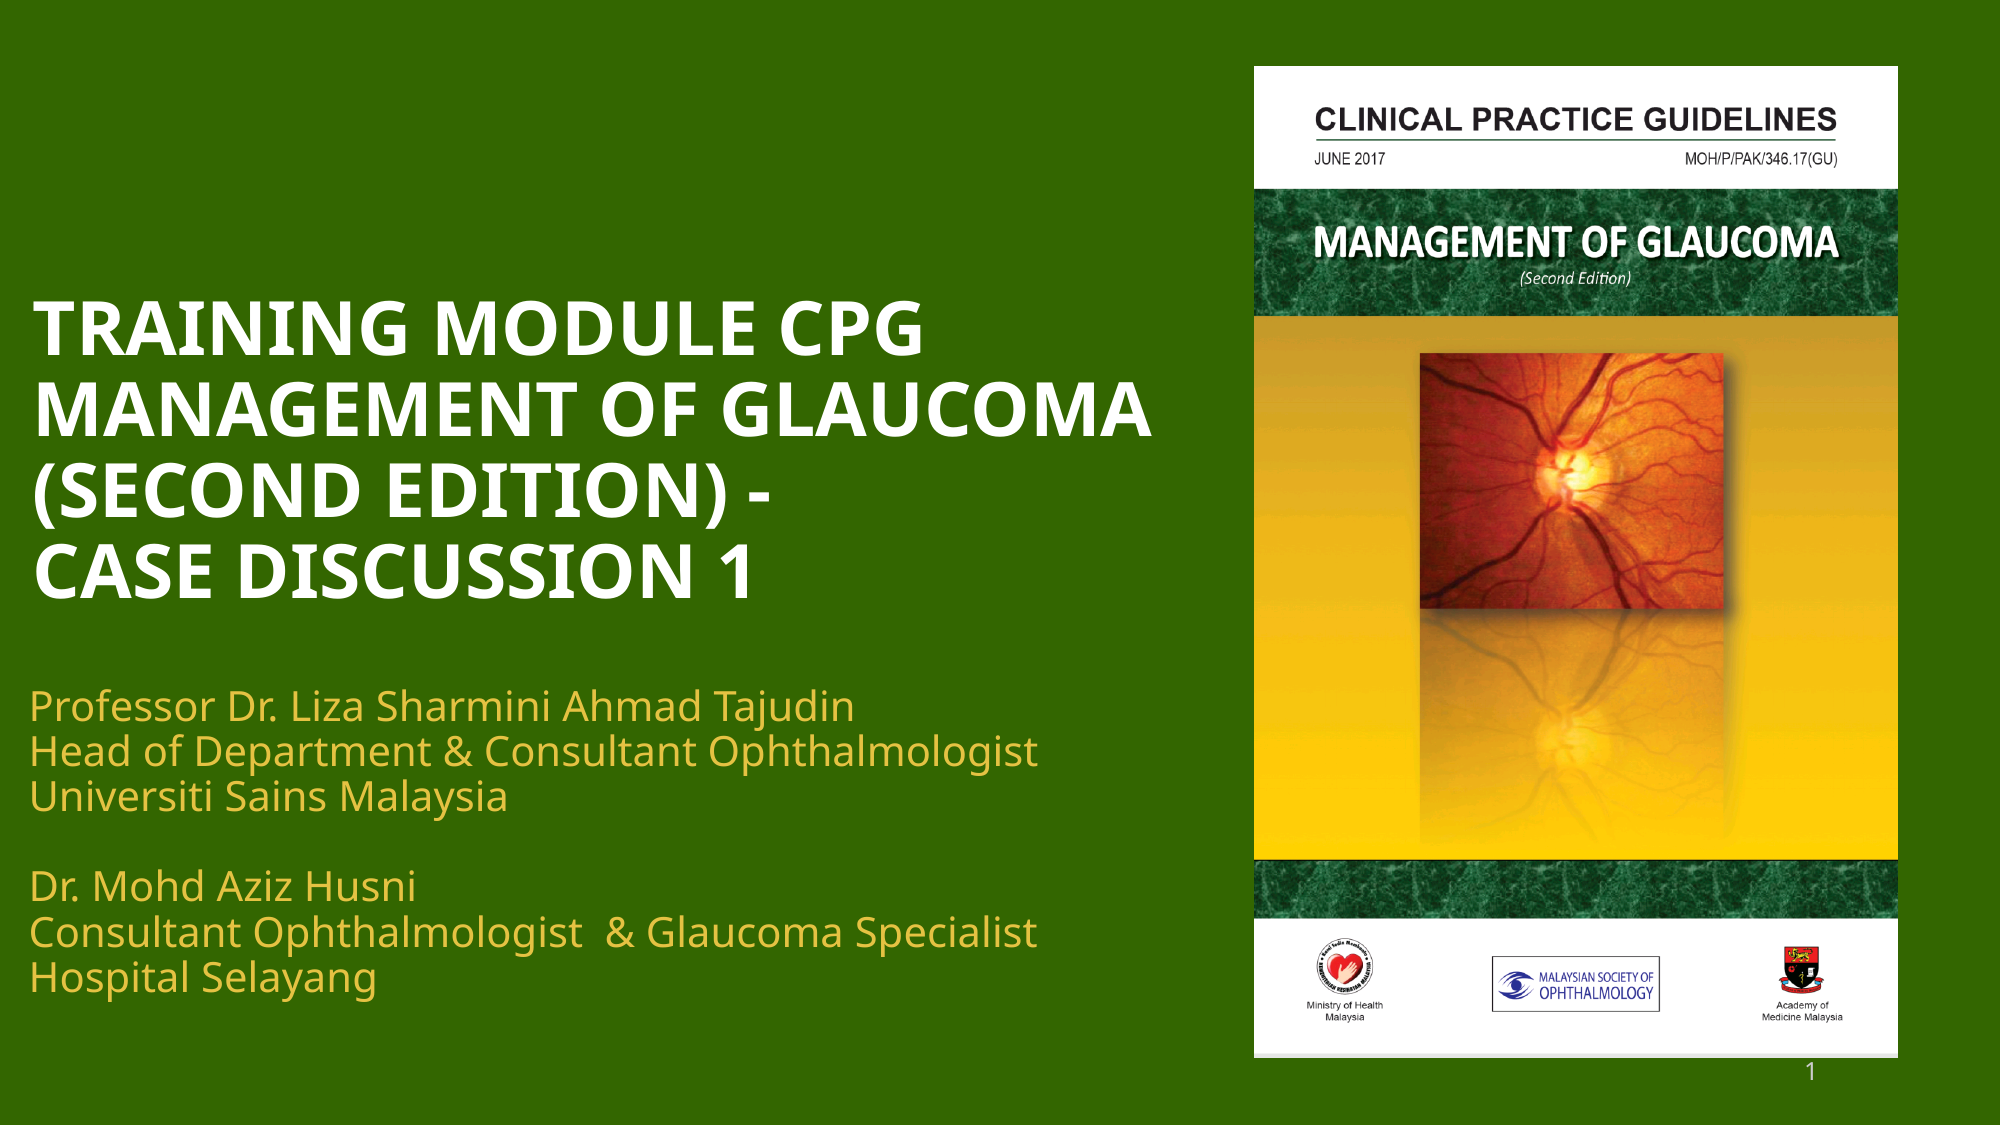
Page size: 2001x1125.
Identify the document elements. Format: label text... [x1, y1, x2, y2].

picture [1254, 66, 1898, 1058]
subtitle Professor Dr. Liza Sharmini Ahmad Tajudin Head of Department & Consultant Ophthalmologist Universiti Sains Malaysia Dr. Mohd Aziz Husni Consultant Ophthalmologist & Glaucoma Specialist Hospital Selayang [28, 678, 1198, 1043]
title Training Module CPG Management of Glaucoma (SECOND EDITION) - Case Discussion 1 [32, 270, 1269, 635]
slide_number 1 [1518, 1042, 1819, 1103]
